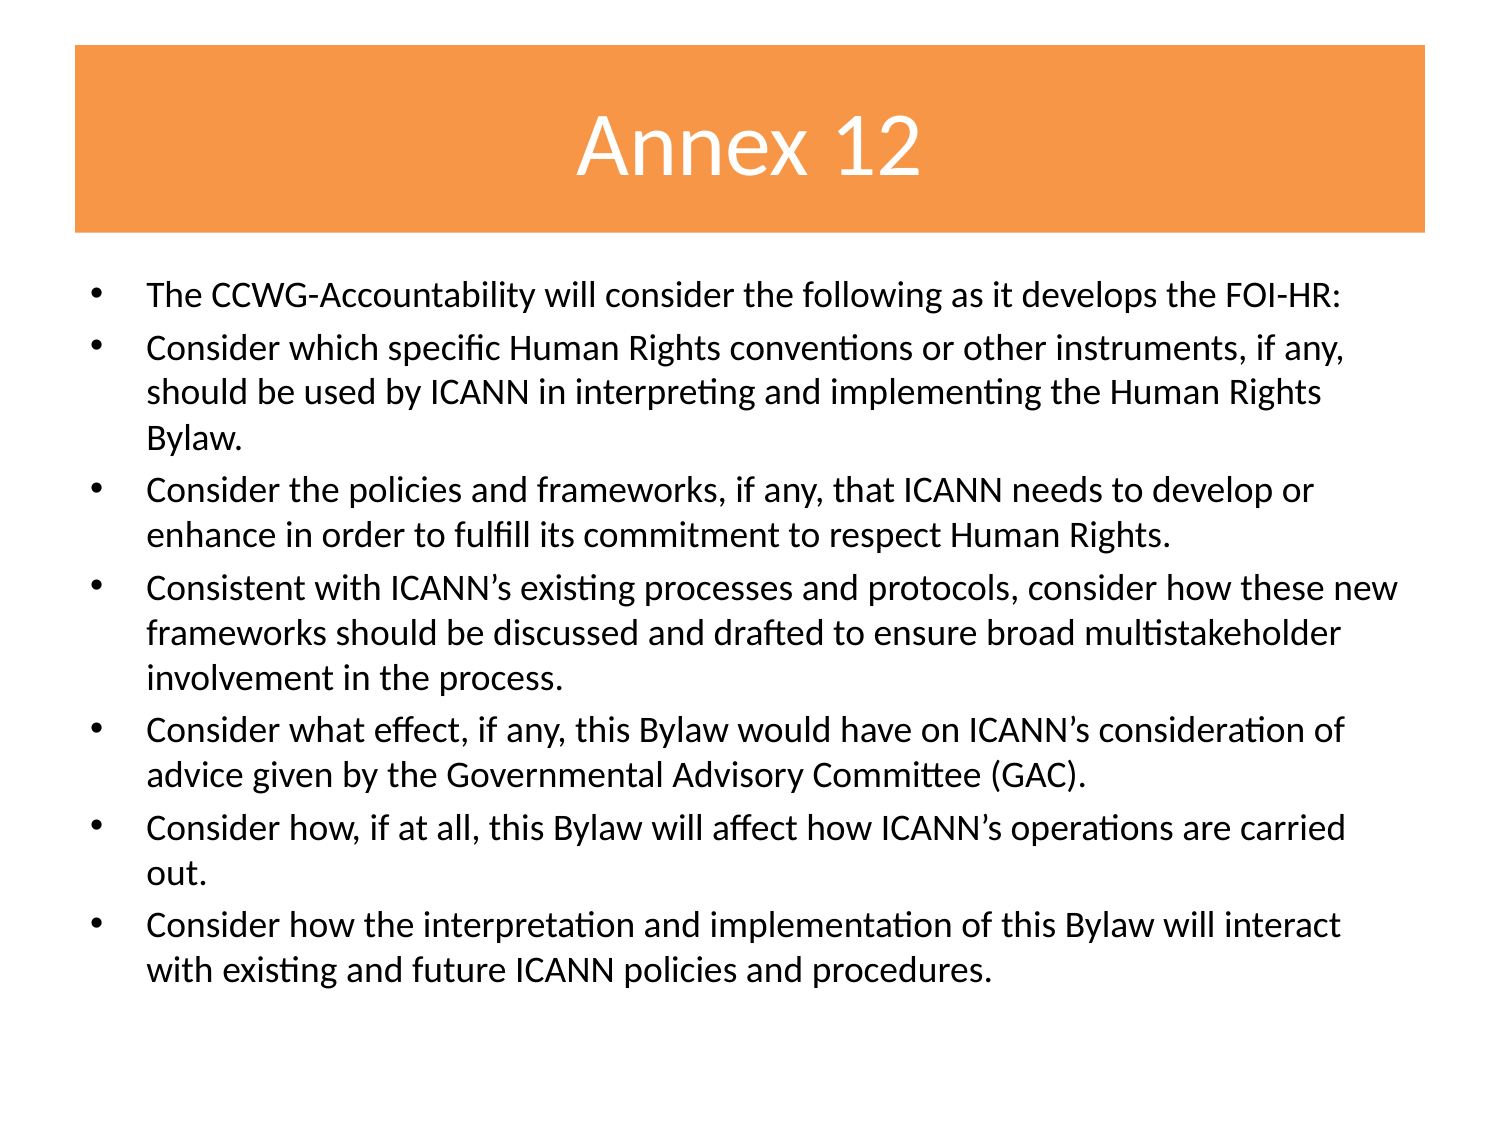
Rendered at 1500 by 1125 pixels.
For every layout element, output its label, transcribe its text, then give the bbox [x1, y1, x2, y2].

list The CCWG-Accountability will consider the following as it develops the FOI-HR: Consider which specific Human Rights conventions or other instruments, if any, should be used by ICANN in interpreting and implementing the Human Rights Bylaw. Consider the policies and frameworks, if any, that ICANN needs to develop or enhance in order to fulfill its commitment to respect Human Rights. Consistent with ICANN’s existing processes and protocols, consider how these new frameworks should be discussed and drafted to ensure broad multistakeholder involvement in the process. Consider what effect, if any, this Bylaw would have on ICANN’s consideration of advice given by the Governmental Advisory Committee (GAC). Consider how, if at all, this Bylaw will affect how ICANN’s operations are carried out. Consider how the interpretation and implementation of this Bylaw will interact with existing and future ICANN policies and procedures. [75, 262, 1425, 1005]
title Annex 12 [75, 45, 1425, 233]
